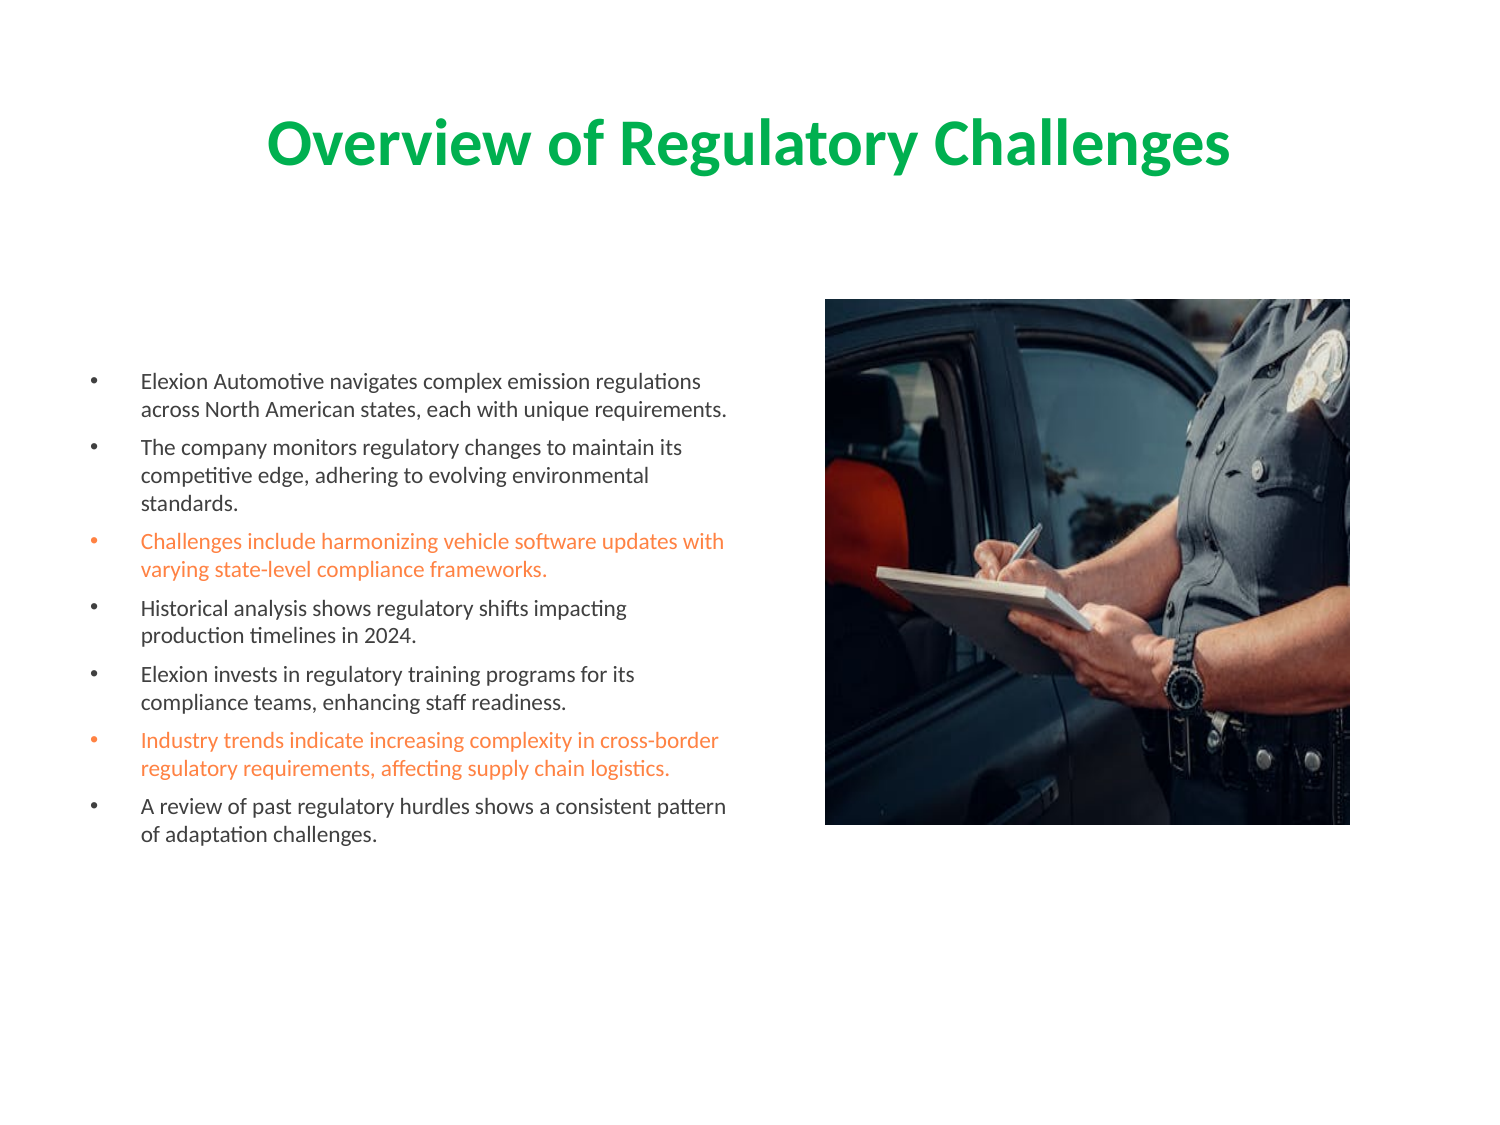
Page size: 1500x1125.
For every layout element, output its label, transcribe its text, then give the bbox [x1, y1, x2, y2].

list Elexion Automotive navigates complex emission regulations across North American states, each with unique requirements. The company monitors regulatory changes to maintain its competitive edge, adhering to evolving environmental standards. Challenges include harmonizing vehicle software updates with varying state-level compliance frameworks. Historical analysis shows regulatory shifts impacting production timelines in 2024. Elexion invests in regulatory training programs for its compliance teams, enhancing staff readiness. Industry trends indicate increasing complexity in cross-border regulatory requirements, affecting supply chain logistics. A review of past regulatory hurdles shows a consistent pattern of adaptation challenges. [75, 298, 750, 899]
title Overview of Regulatory Challenges [75, 45, 1425, 233]
picture [824, 299, 1351, 826]
